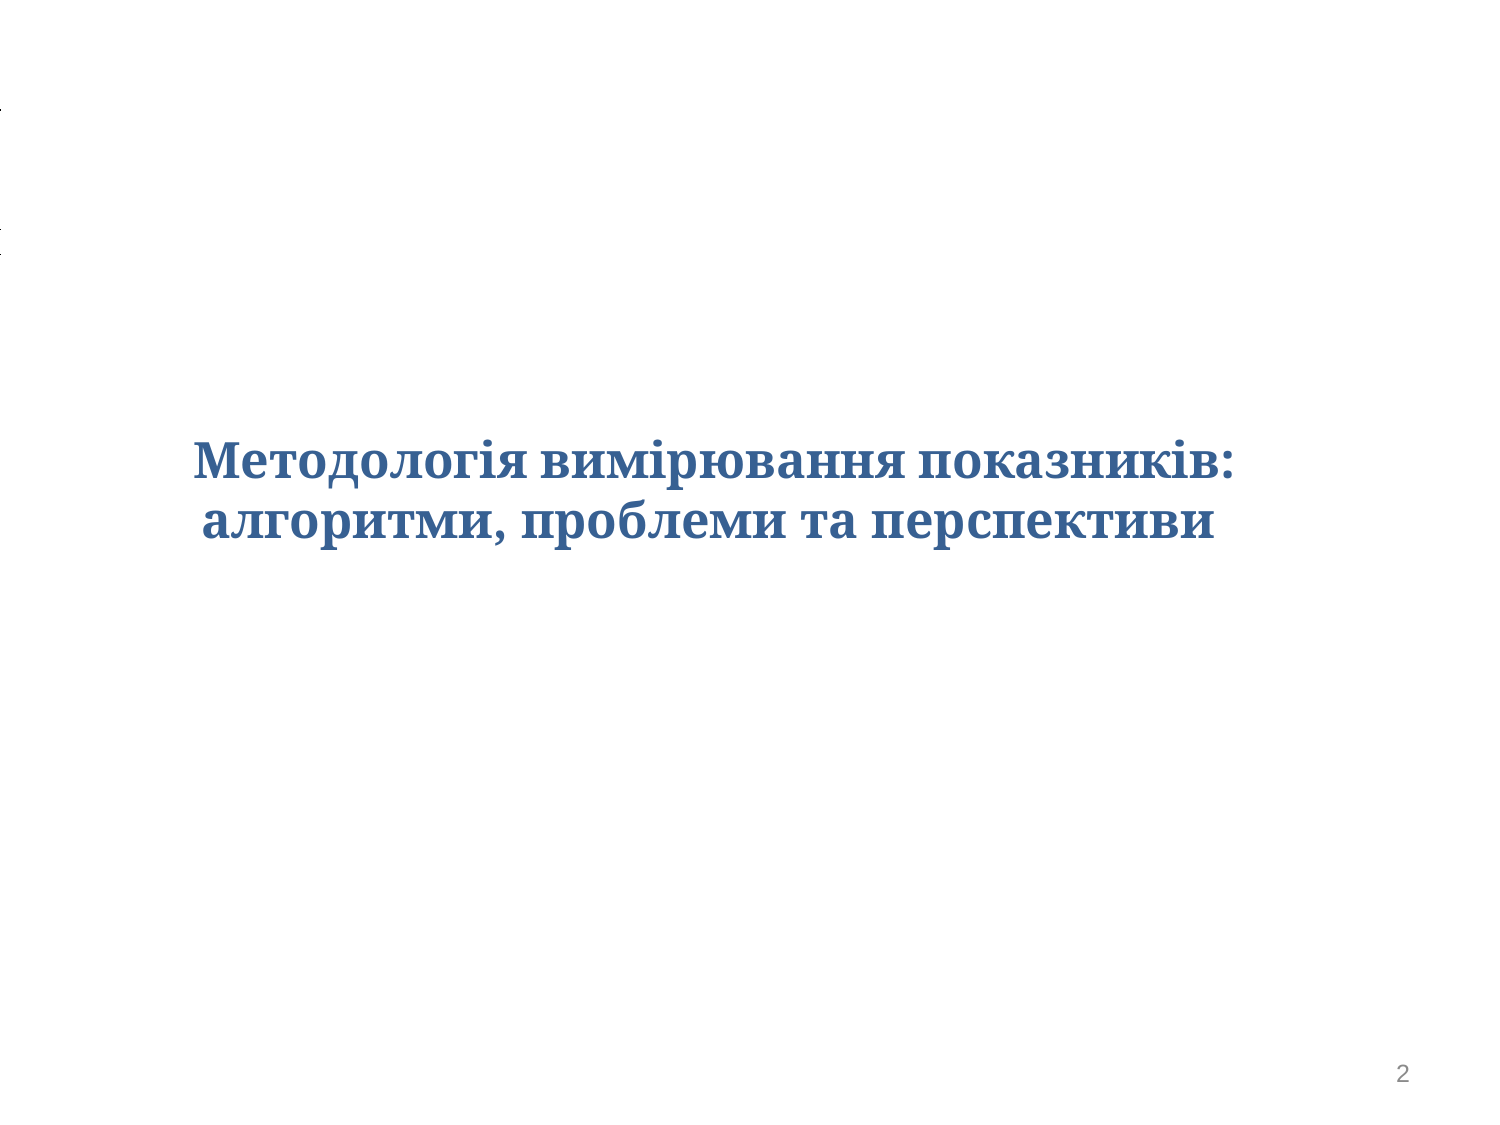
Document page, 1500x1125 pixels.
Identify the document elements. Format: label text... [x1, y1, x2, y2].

text_box Методологія вимірювання показників: алгоритми, проблеми та перспективи [100, 421, 1329, 557]
slide_number 2 [1074, 1042, 1425, 1103]
